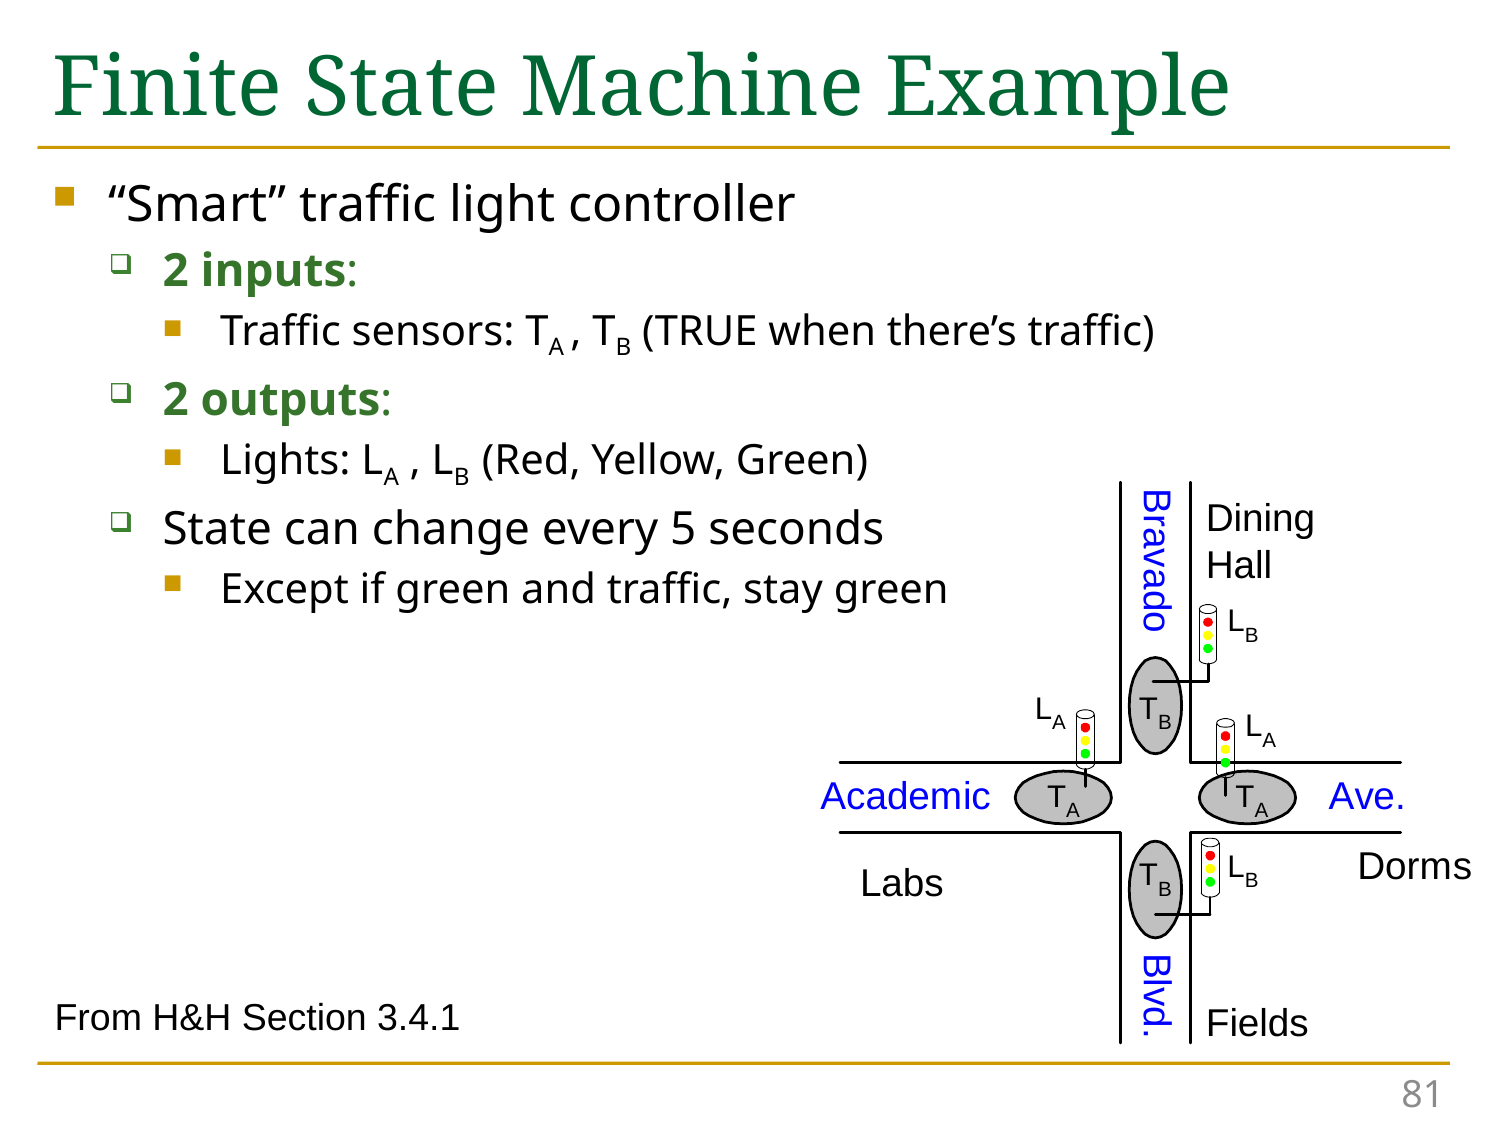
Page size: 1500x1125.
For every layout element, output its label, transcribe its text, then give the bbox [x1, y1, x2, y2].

list “Smart” traffic light controller 2 inputs: Traffic sensors: TA , TB (TRUE when there’s traffic) 2 outputs: Lights: LA , LB (Red, Yellow, Green) State can change every 5 seconds Except if green and traffic, stay green [37, 163, 1450, 1016]
slide_number 81 [1121, 1075, 1460, 1125]
title Finite State Machine Example [37, 24, 1450, 163]
text_box From H&H Section 3.4.1 [39, 985, 476, 1045]
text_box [800, 468, 1500, 1067]
